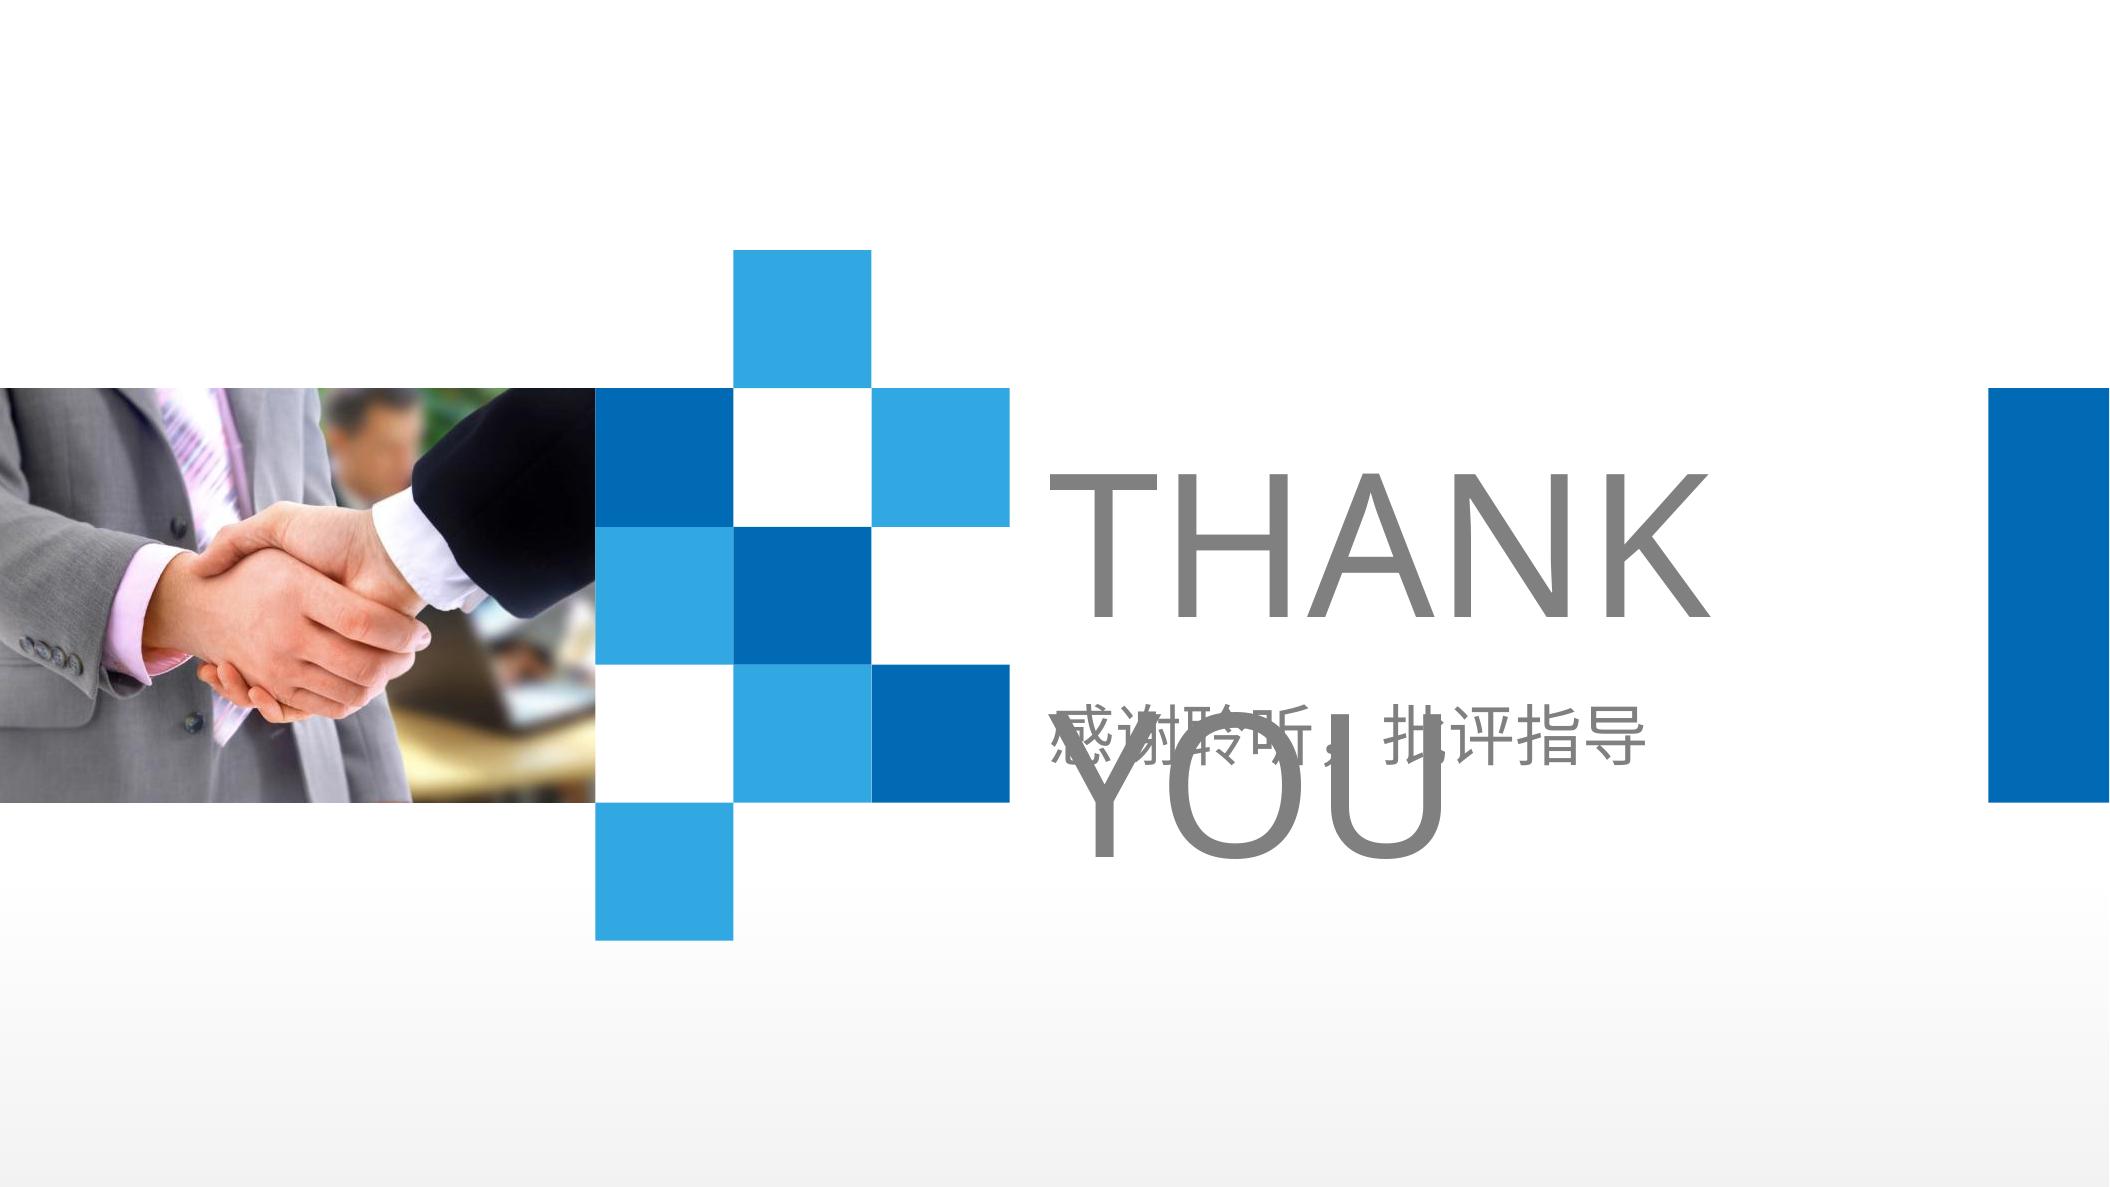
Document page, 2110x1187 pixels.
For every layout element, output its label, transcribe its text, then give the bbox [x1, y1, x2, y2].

text_box [871, 388, 1010, 527]
text_box [733, 526, 872, 665]
text_box [595, 527, 733, 665]
text_box [595, 388, 734, 527]
text_box [733, 250, 872, 389]
text_box THANK YOU [1048, 417, 1929, 898]
text_box [1988, 388, 2110, 803]
text_box [872, 664, 1010, 803]
text_box [595, 802, 734, 941]
text_box [0, 388, 596, 803]
text_box 感谢聆听，批评指导 [1048, 693, 1681, 774]
text_box [733, 665, 872, 803]
